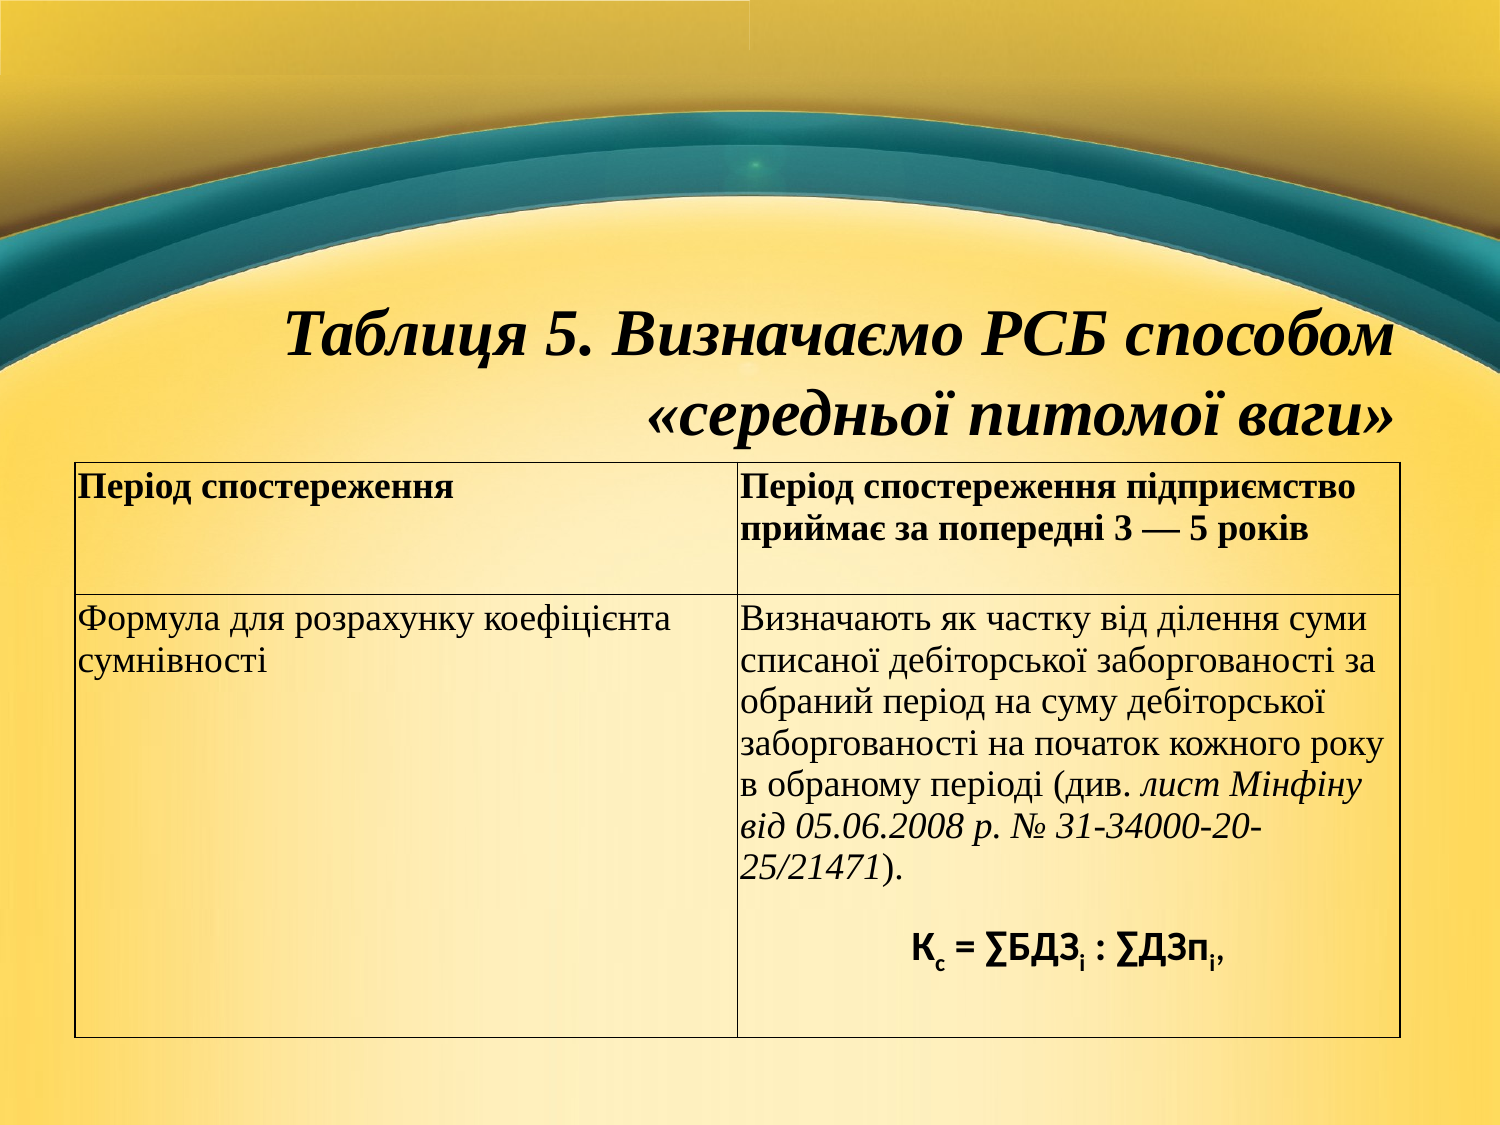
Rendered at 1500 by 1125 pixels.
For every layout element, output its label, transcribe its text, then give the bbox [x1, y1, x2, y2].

table_cell Формула для розрахунку коефіцієнта сумнівності [76, 595, 737, 1037]
picture [0, 0, 1500, 1125]
table_header Період спостереження підприємство приймає за попередні 3 — 5 років [738, 463, 1399, 594]
table_cell Визначають як частку від ділення суми списаної дебіторської заборгованості за обраний період на суму дебіторської заборгованості на початок кожного року в обраному періоді (див. лист Мінфіну від 05.06.2008 р. № 31-34000-20-25/21471). Кс = ∑БДЗі : ∑ДЗпі, [738, 595, 1399, 1037]
title Таблиця 5. Визначаємо РСБ способом «середньої питомої ваги» [62, 275, 1413, 463]
table_header Період спостереження [76, 463, 737, 594]
